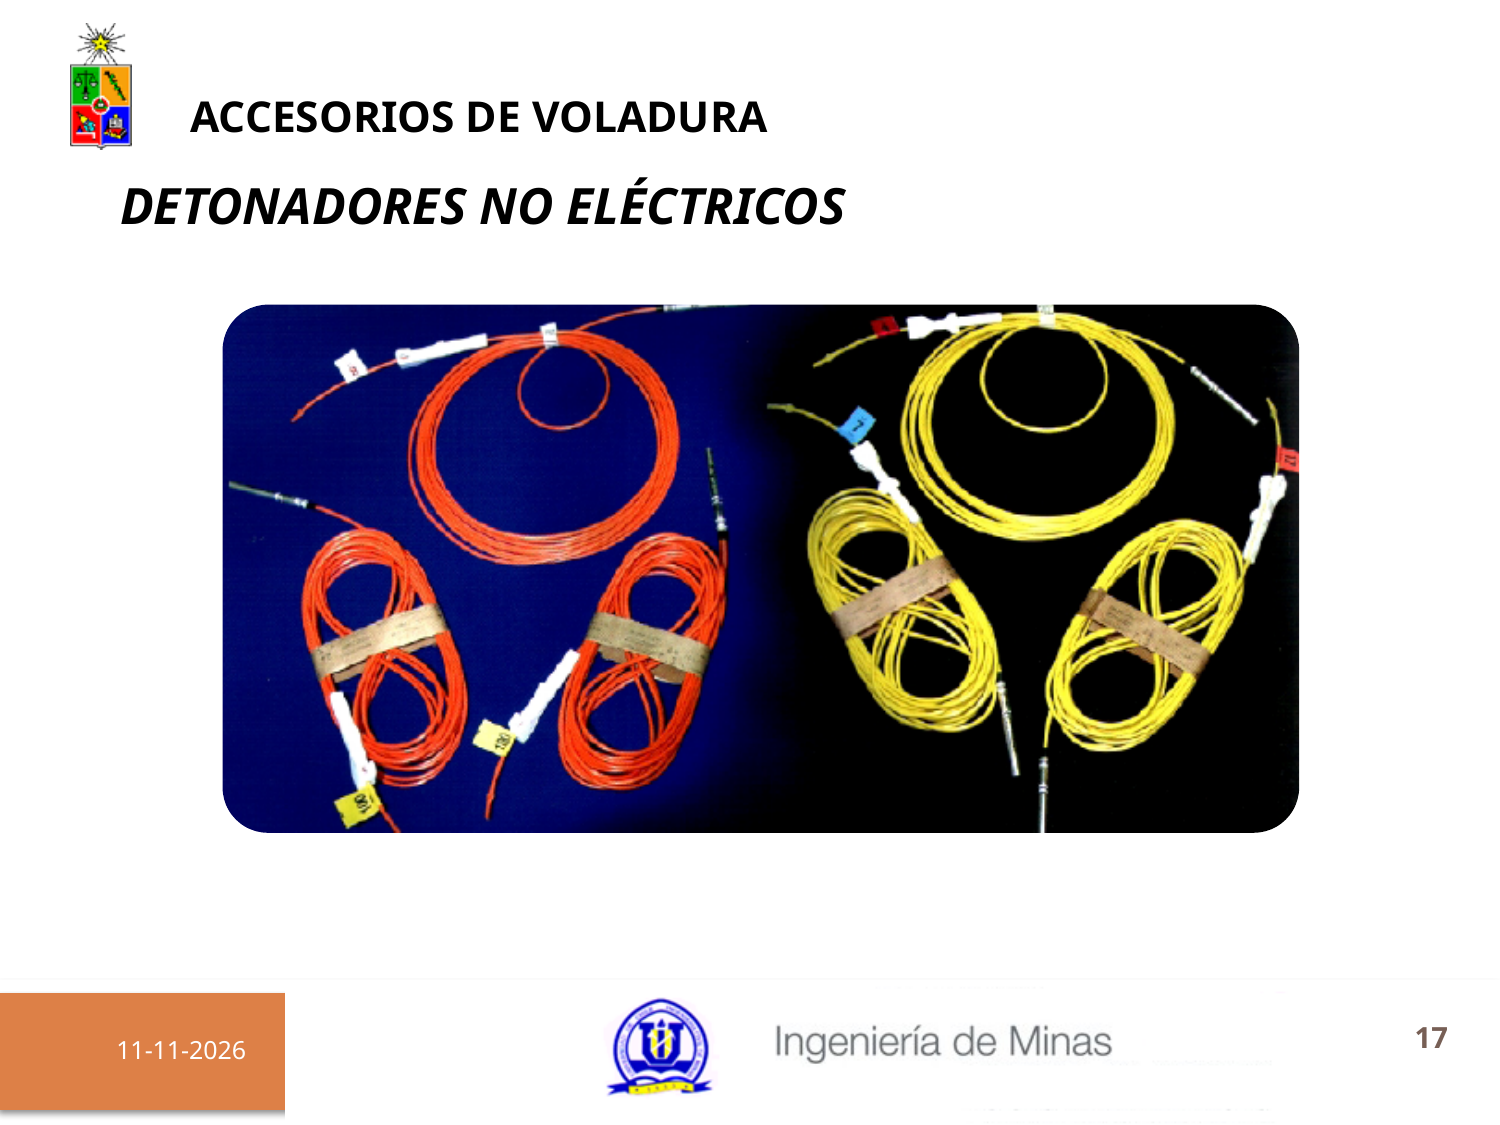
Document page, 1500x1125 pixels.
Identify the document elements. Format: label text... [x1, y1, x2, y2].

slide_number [12, 995, 279, 1108]
picture [69, 23, 132, 151]
text_box Accesorios de voladura [175, 81, 1266, 148]
text_box Detonadores no eléctricos [105, 175, 1196, 242]
picture [285, 980, 1500, 1125]
picture [222, 304, 1300, 834]
